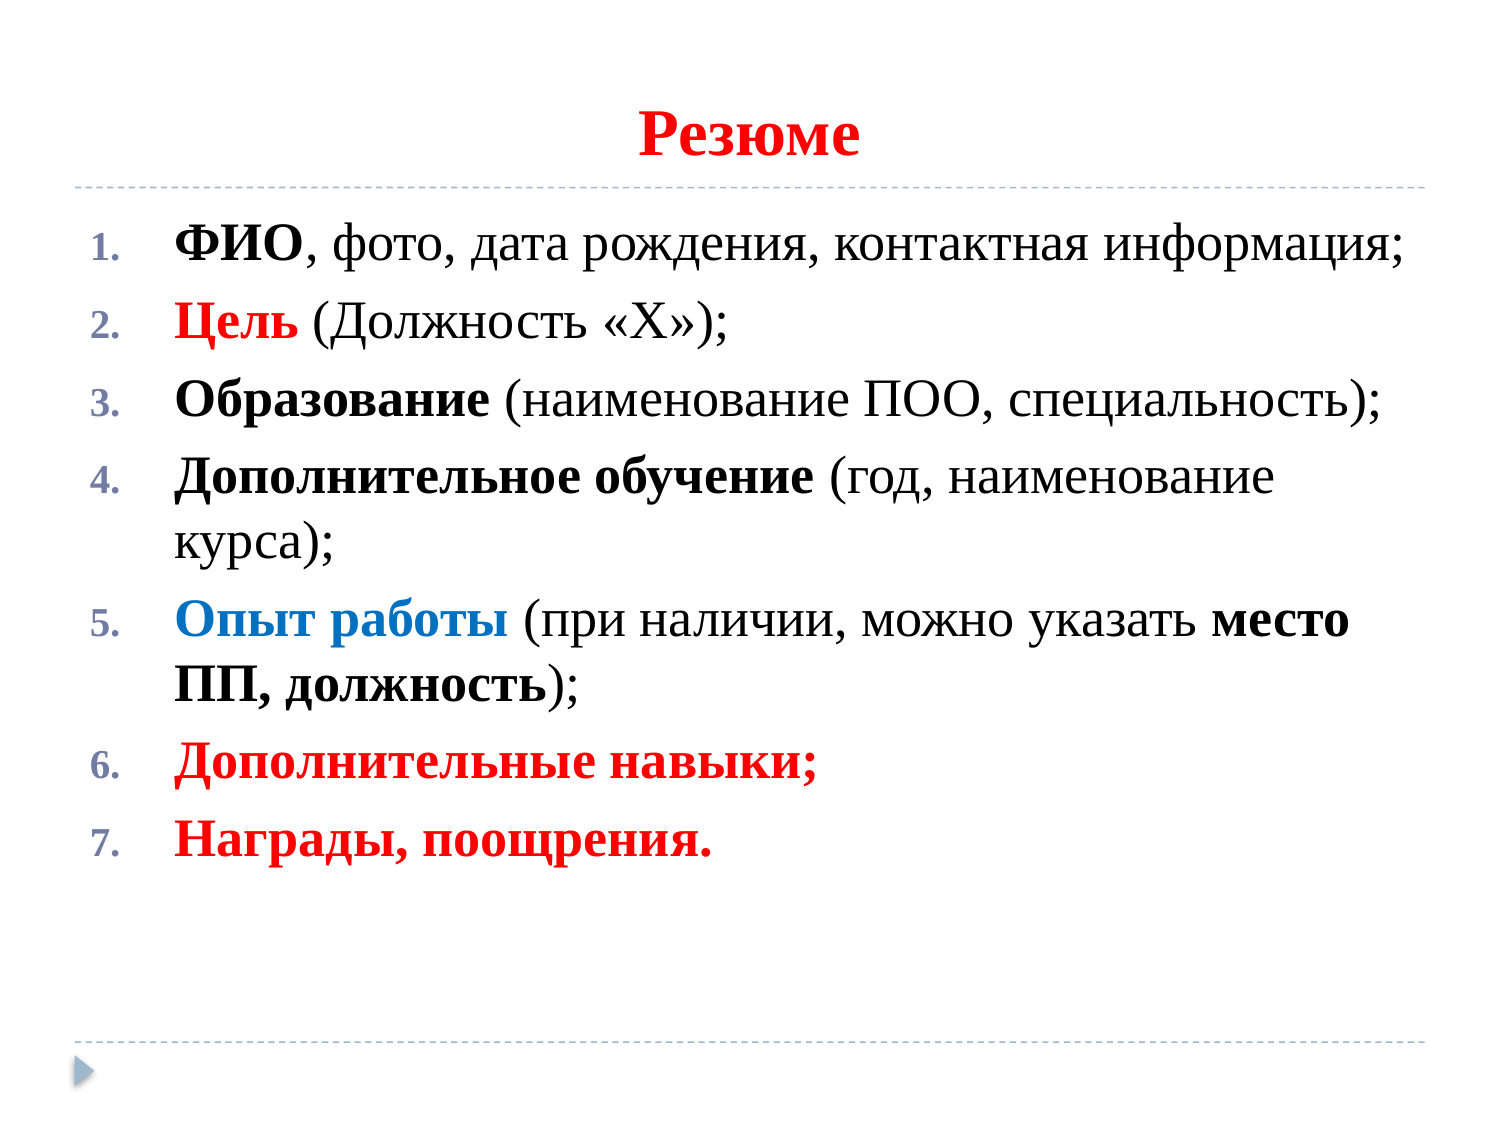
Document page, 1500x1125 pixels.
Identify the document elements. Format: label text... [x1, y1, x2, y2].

title Резюме [75, 35, 1425, 176]
list ФИО, фото, дата рождения, контактная информация; Цель (Должность «X»); Образование (наименование ПОО, специальность); Дополнительное обучение (год, наименование курса); Опыт работы (при наличии, можно указать место ПП, должность); Дополнительные навыки; Награды, поощрения. [75, 199, 1425, 1038]
